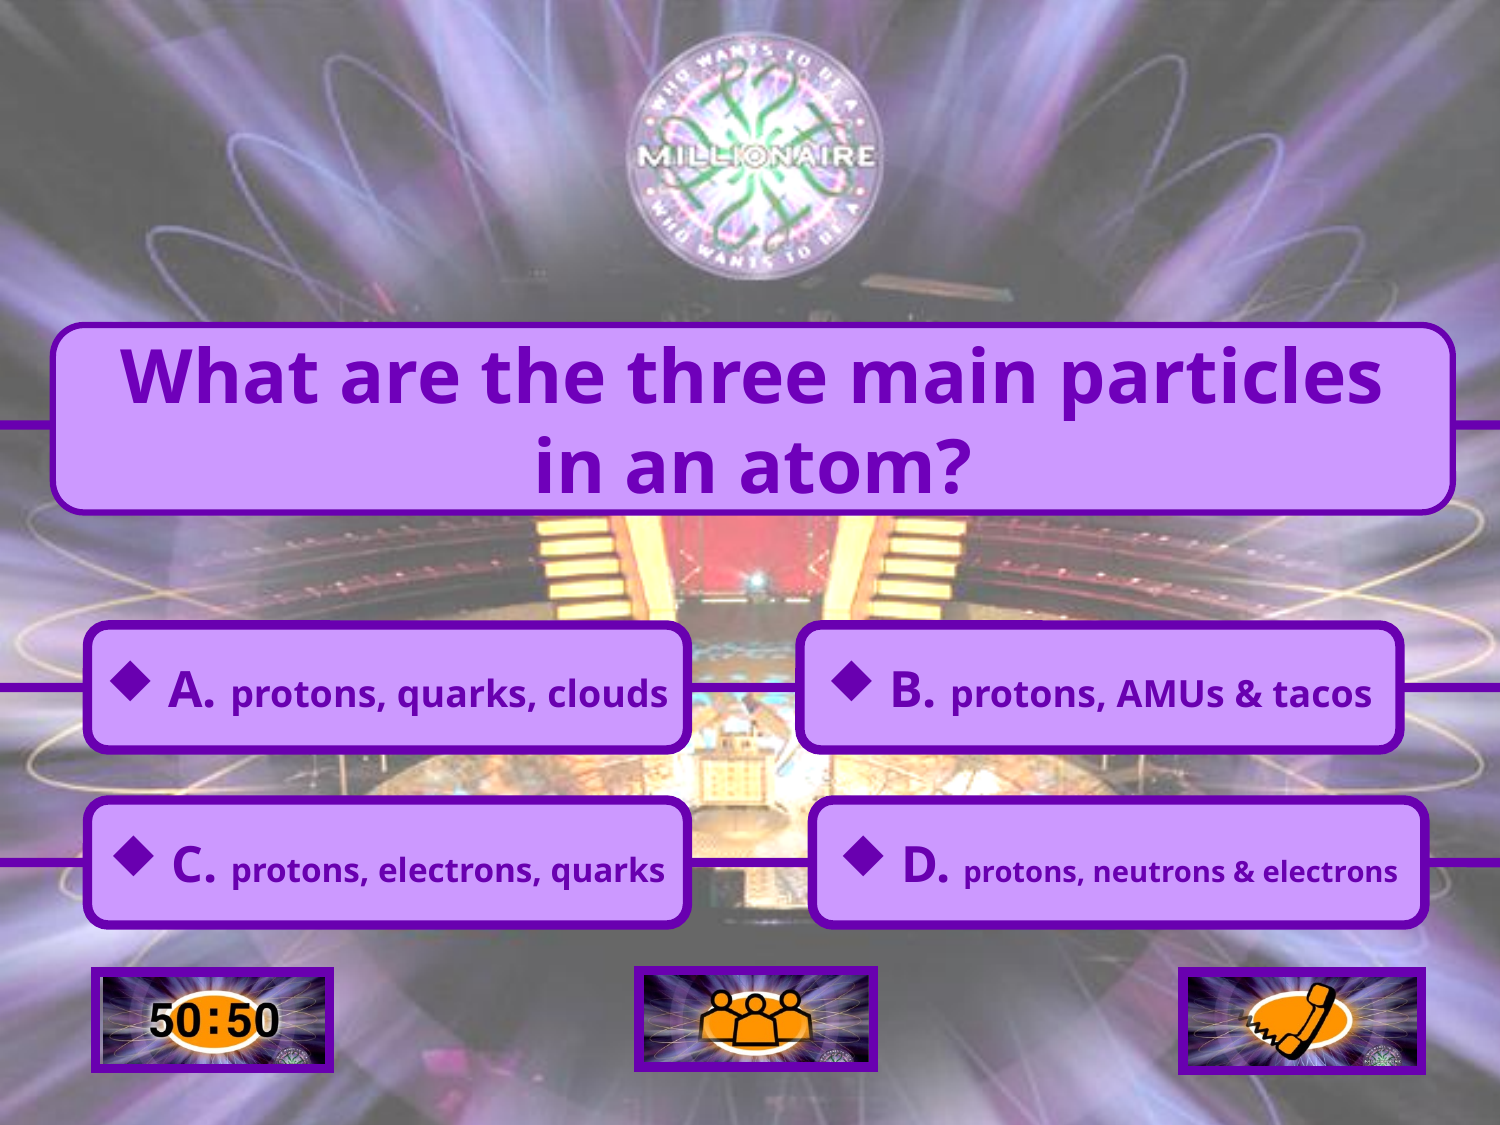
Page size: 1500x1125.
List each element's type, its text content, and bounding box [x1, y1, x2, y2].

text_box C. protons, electrons, quarks [87, 799, 688, 926]
picture [1187, 976, 1418, 1066]
text_box D. protons, neutrons & electrons [812, 799, 1425, 926]
picture [99, 976, 326, 1065]
picture [643, 974, 869, 1063]
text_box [0, 324, 1500, 513]
text_box A. protons, quarks, clouds [87, 624, 688, 751]
text_box B. protons, AMUs & tacos [799, 624, 1400, 751]
